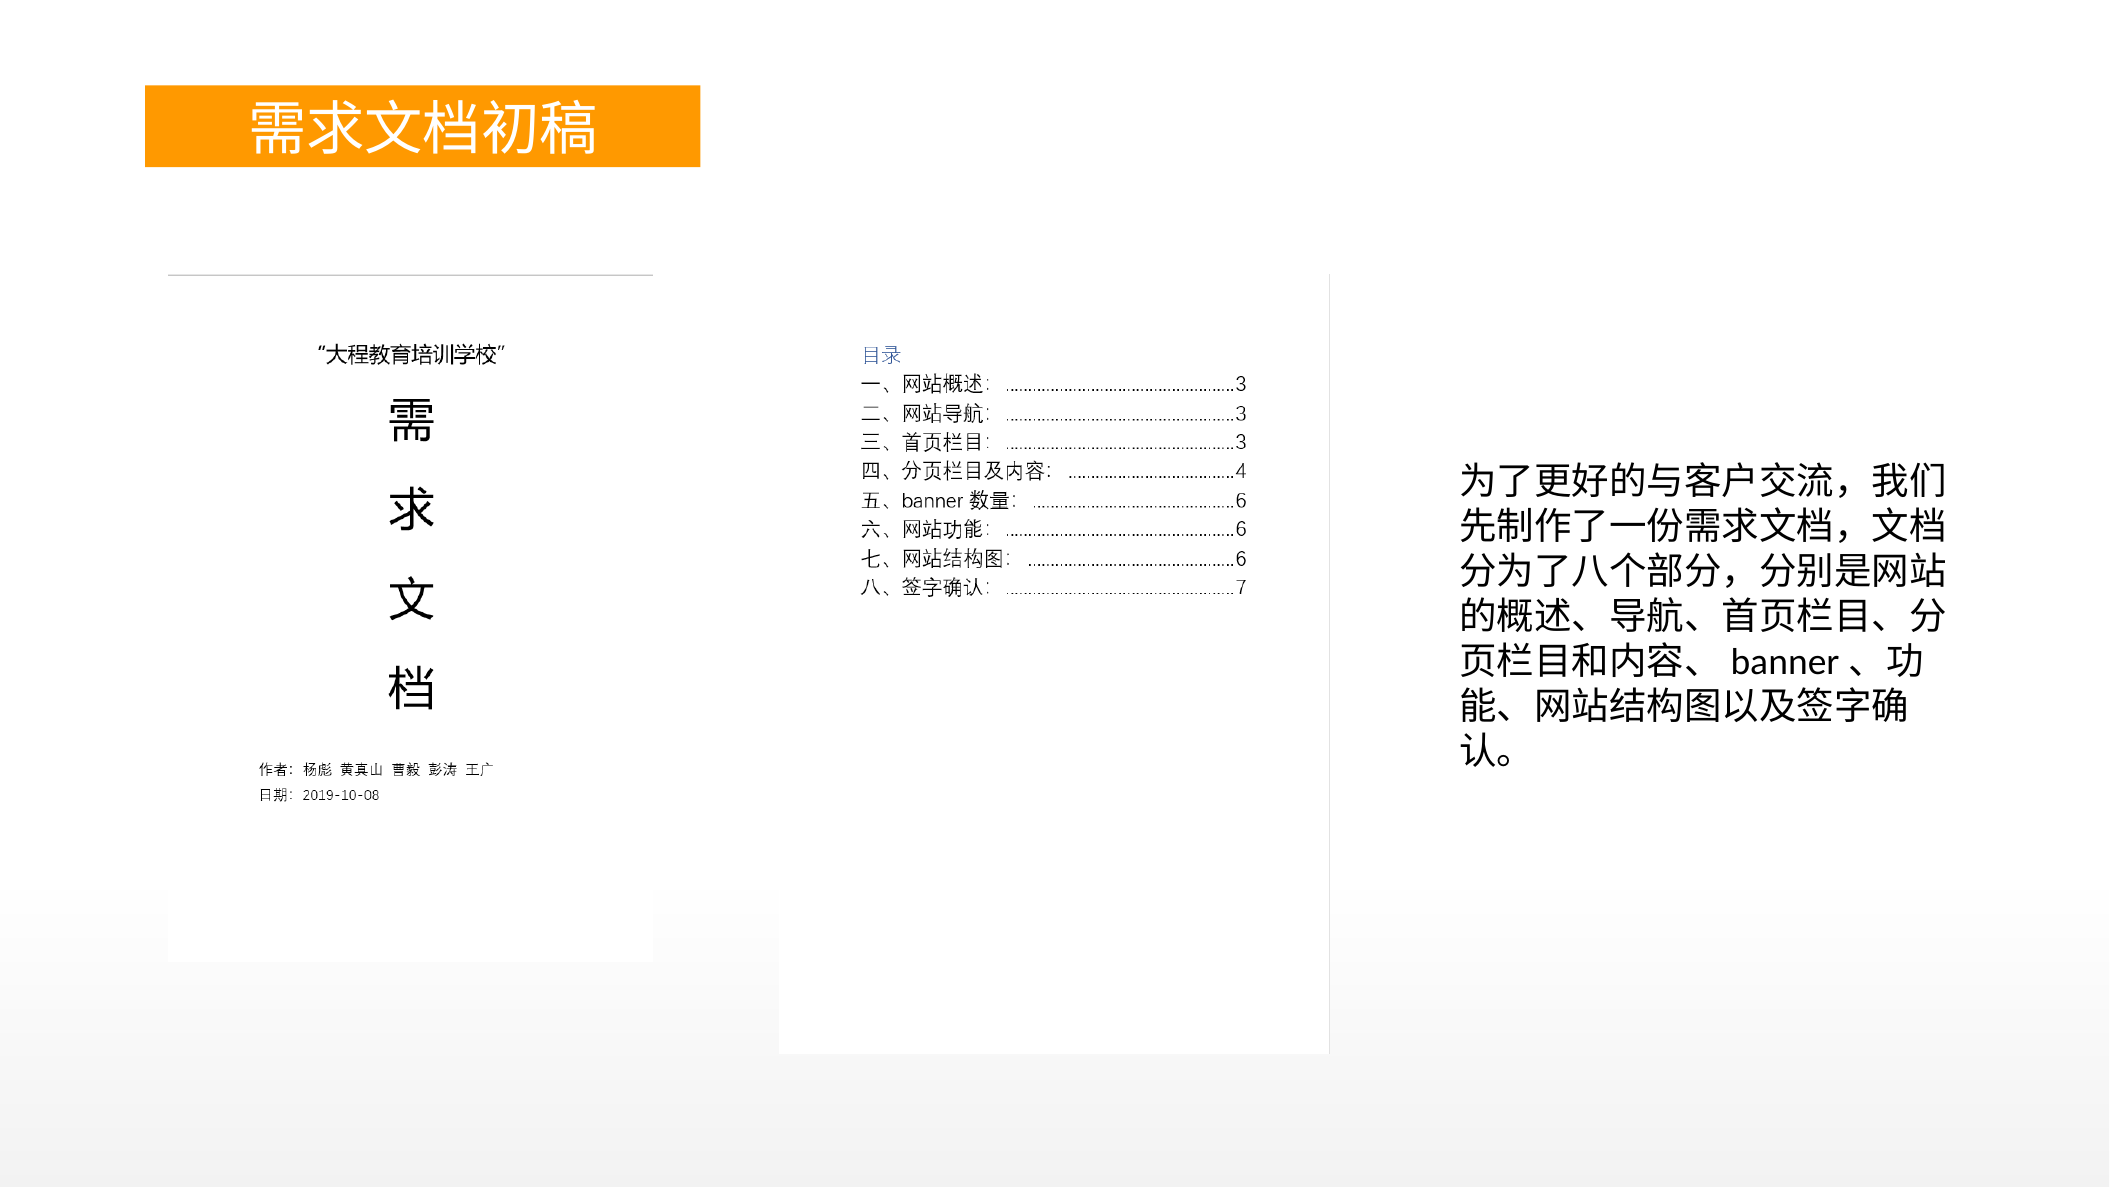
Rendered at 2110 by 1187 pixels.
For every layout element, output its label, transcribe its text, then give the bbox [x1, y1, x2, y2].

text_box 需求文档初稿 [144, 84, 701, 168]
text_box 为了更好的与客户交流，我们先制作了一份需求文档，文档分为了八个部分，分别是网站的概述、导航、首页栏目、分页栏目和内容、banner、功能、网站结构图以及签字确认。 [1444, 449, 1976, 779]
picture [779, 274, 1330, 1054]
picture [168, 274, 653, 962]
